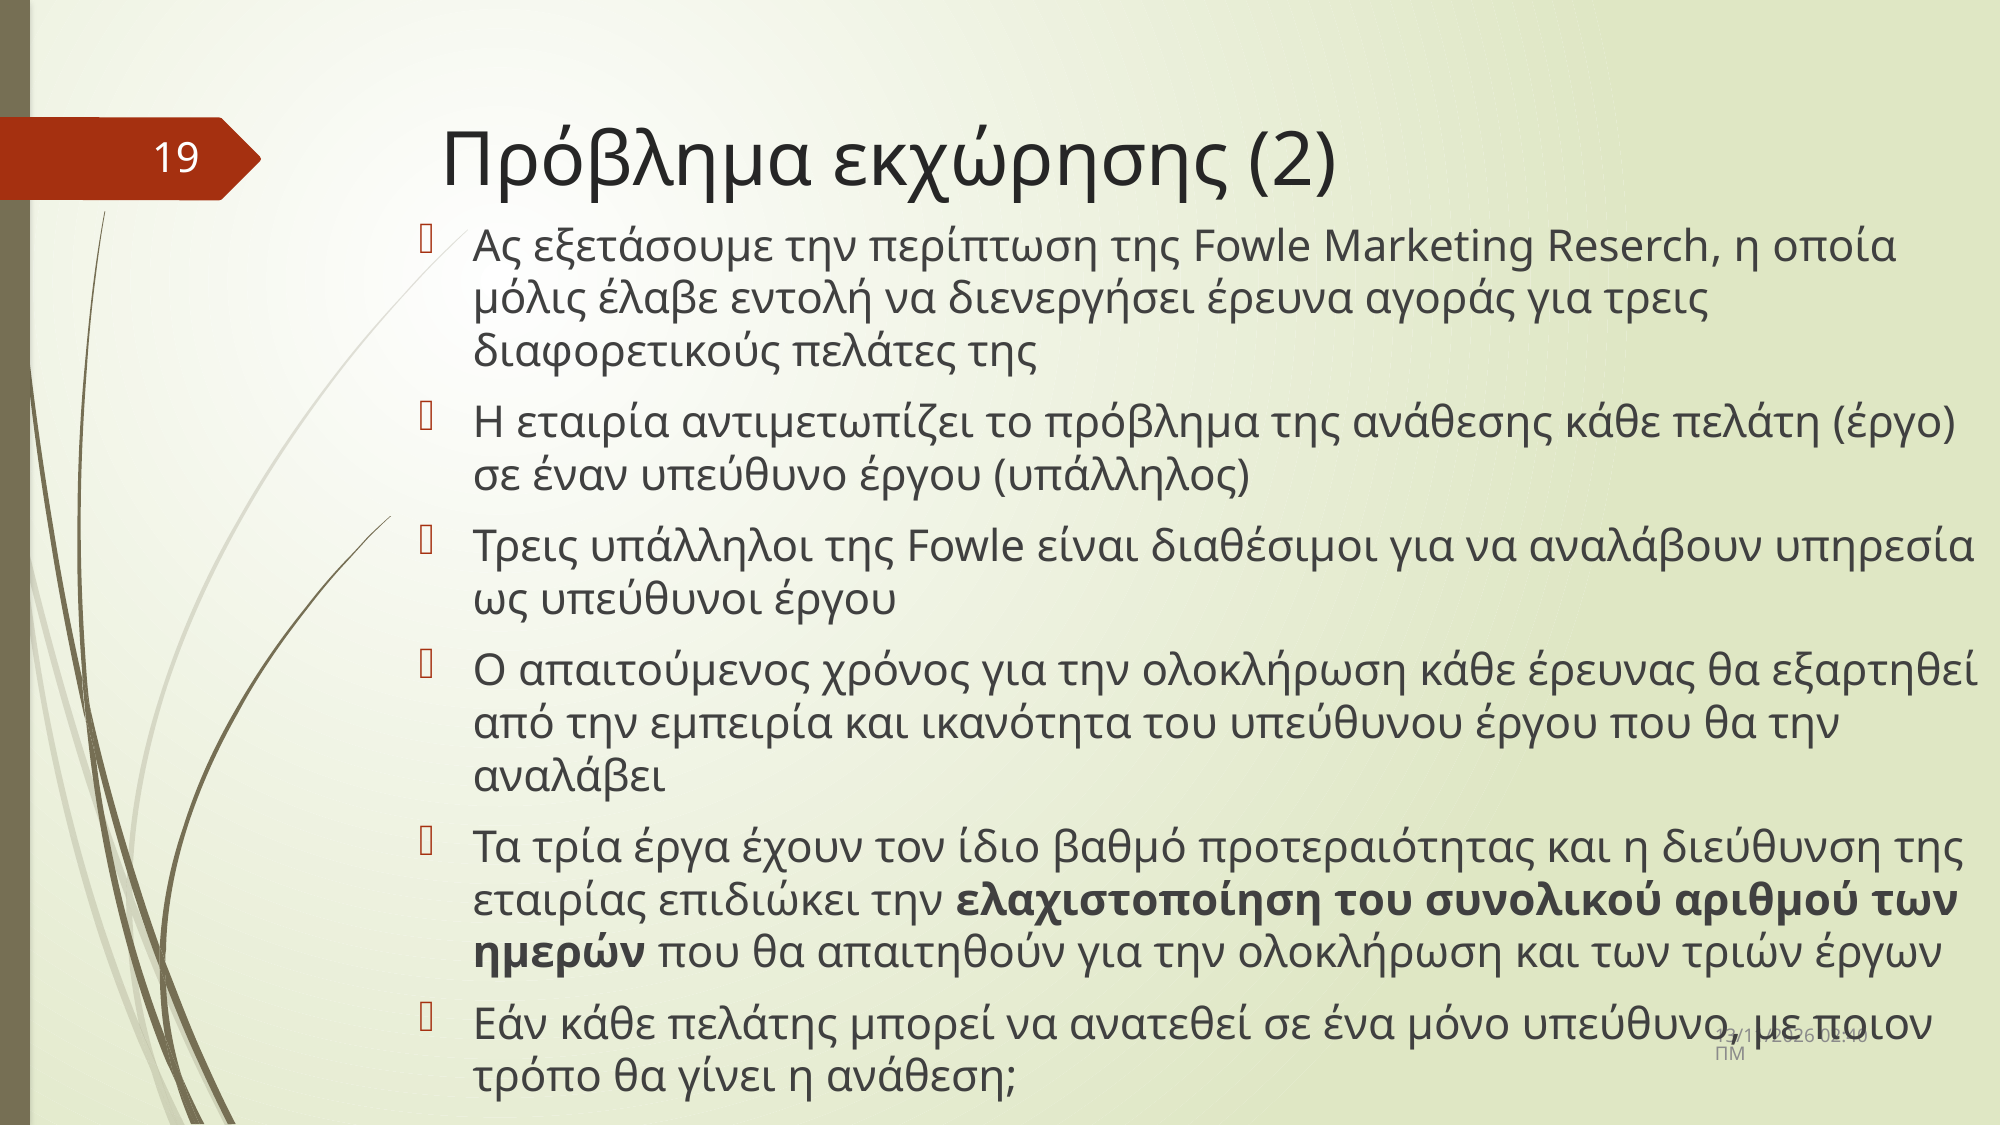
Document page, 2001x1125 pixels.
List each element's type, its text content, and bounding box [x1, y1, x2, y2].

slide_number 19 [87, 129, 216, 190]
list Ας εξετάσουμε την περίπτωση της Fowle Marketing Reserch, η οποία μόλις έλαβε εντολή να διενεργήσει έρευνα αγοράς για τρεις διαφορετικούς πελάτες της Η εταιρία αντιμετωπίζει το πρόβλημα της ανάθεσης κάθε πελάτη (έργο) σε έναν υπεύθυνο έργου (υπάλληλος) Τρεις υπάλληλοι της Fowle είναι διαθέσιμοι για να αναλάβουν υπηρεσία ως υπεύθυνοι έργου Ο απαιτούμενος χρόνος για την ολοκλήρωση κάθε έρευνας θα εξαρτηθεί από την εμπειρία και ικανότητα του υπεύθυνου έργου που θα την αναλάβει Τα τρία έργα έχουν τον ίδιο βαθμό προτεραιότητας και η διεύθυνση της εταιρίας επιδιώκει την ελαχιστοποίηση του συνολικού αριθμού των ημερών που θα απαιτηθούν για την ολοκλήρωση και των τριών έργων Εάν κάθε πελάτης μπορεί να ανατεθεί σε ένα μόνο υπεύθυνο, με ποιον τρόπο θα γίνει η ανάθεση; [404, 209, 2000, 1125]
title Πρόβλημα εκχώρησης (2) [425, 102, 1888, 209]
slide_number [1699, 1005, 1888, 1067]
